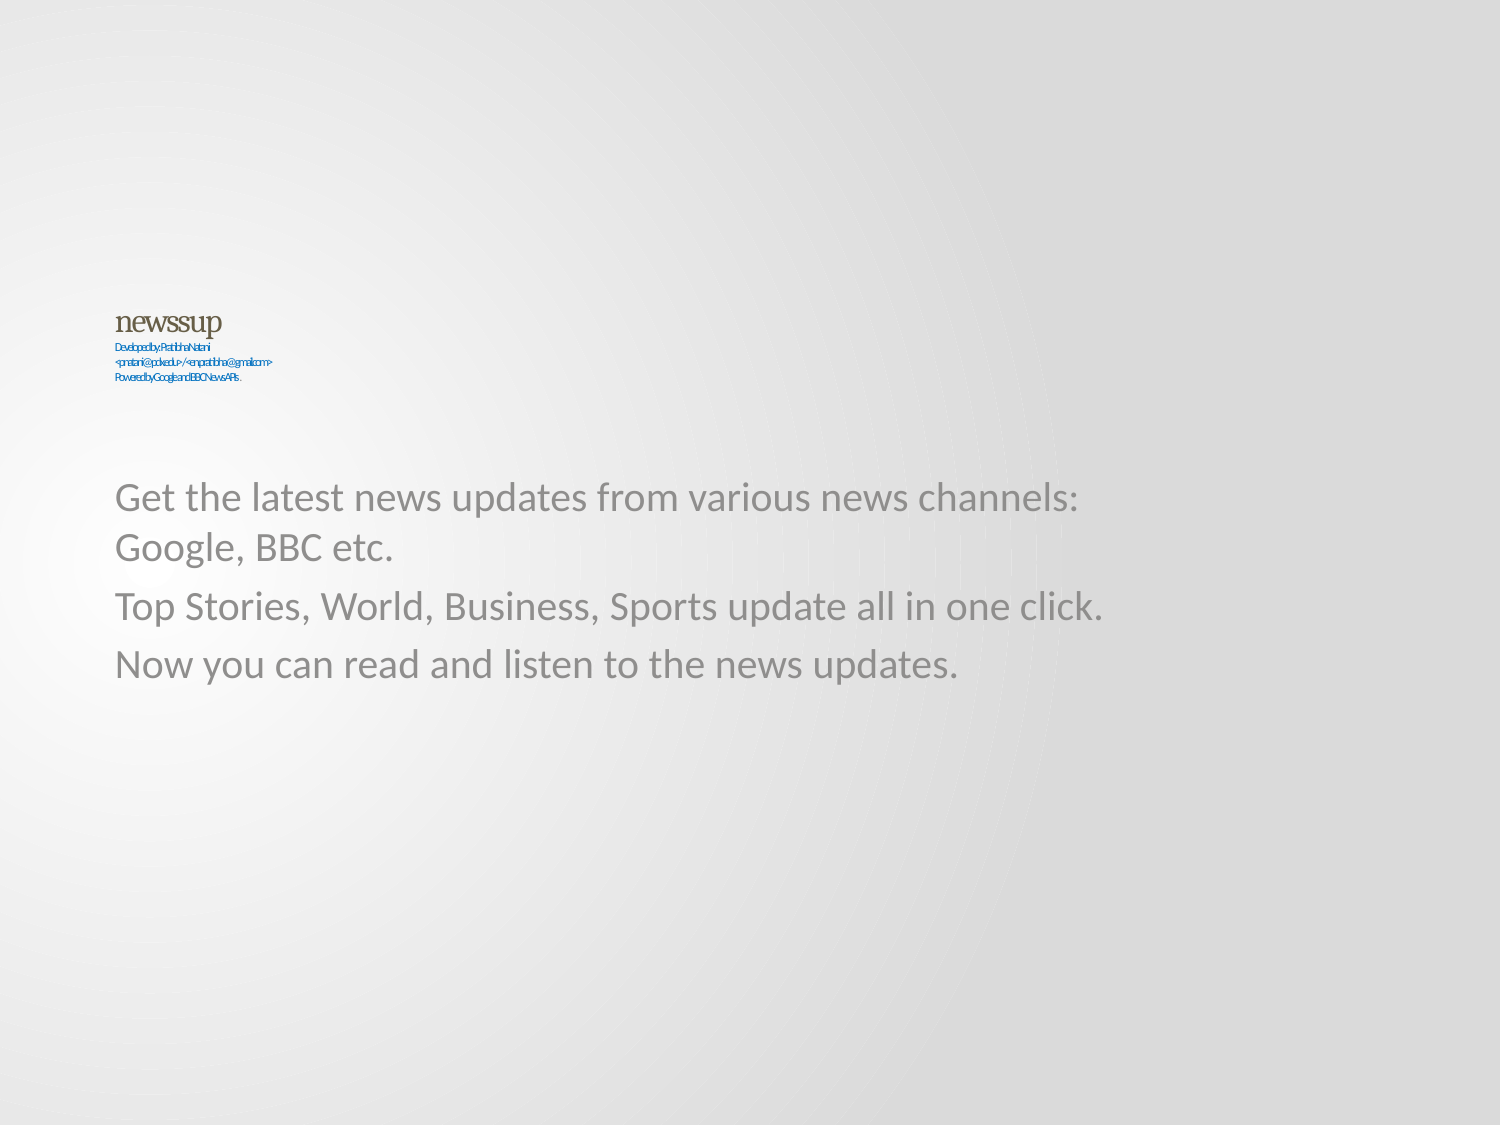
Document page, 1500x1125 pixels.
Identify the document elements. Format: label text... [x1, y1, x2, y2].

subtitle Get the latest news updates from various news channels: Google, BBC etc. Top Stories, World, Business, Sports update all in one click. Now you can read and listen to the news updates. [99, 462, 1150, 1063]
title newssup Developed by: Pratibha Natani <pnatani@pdx.edu> / <en.pratibha@gmail.com> Powered by Google and BBC News APIs. [99, 87, 1375, 392]
